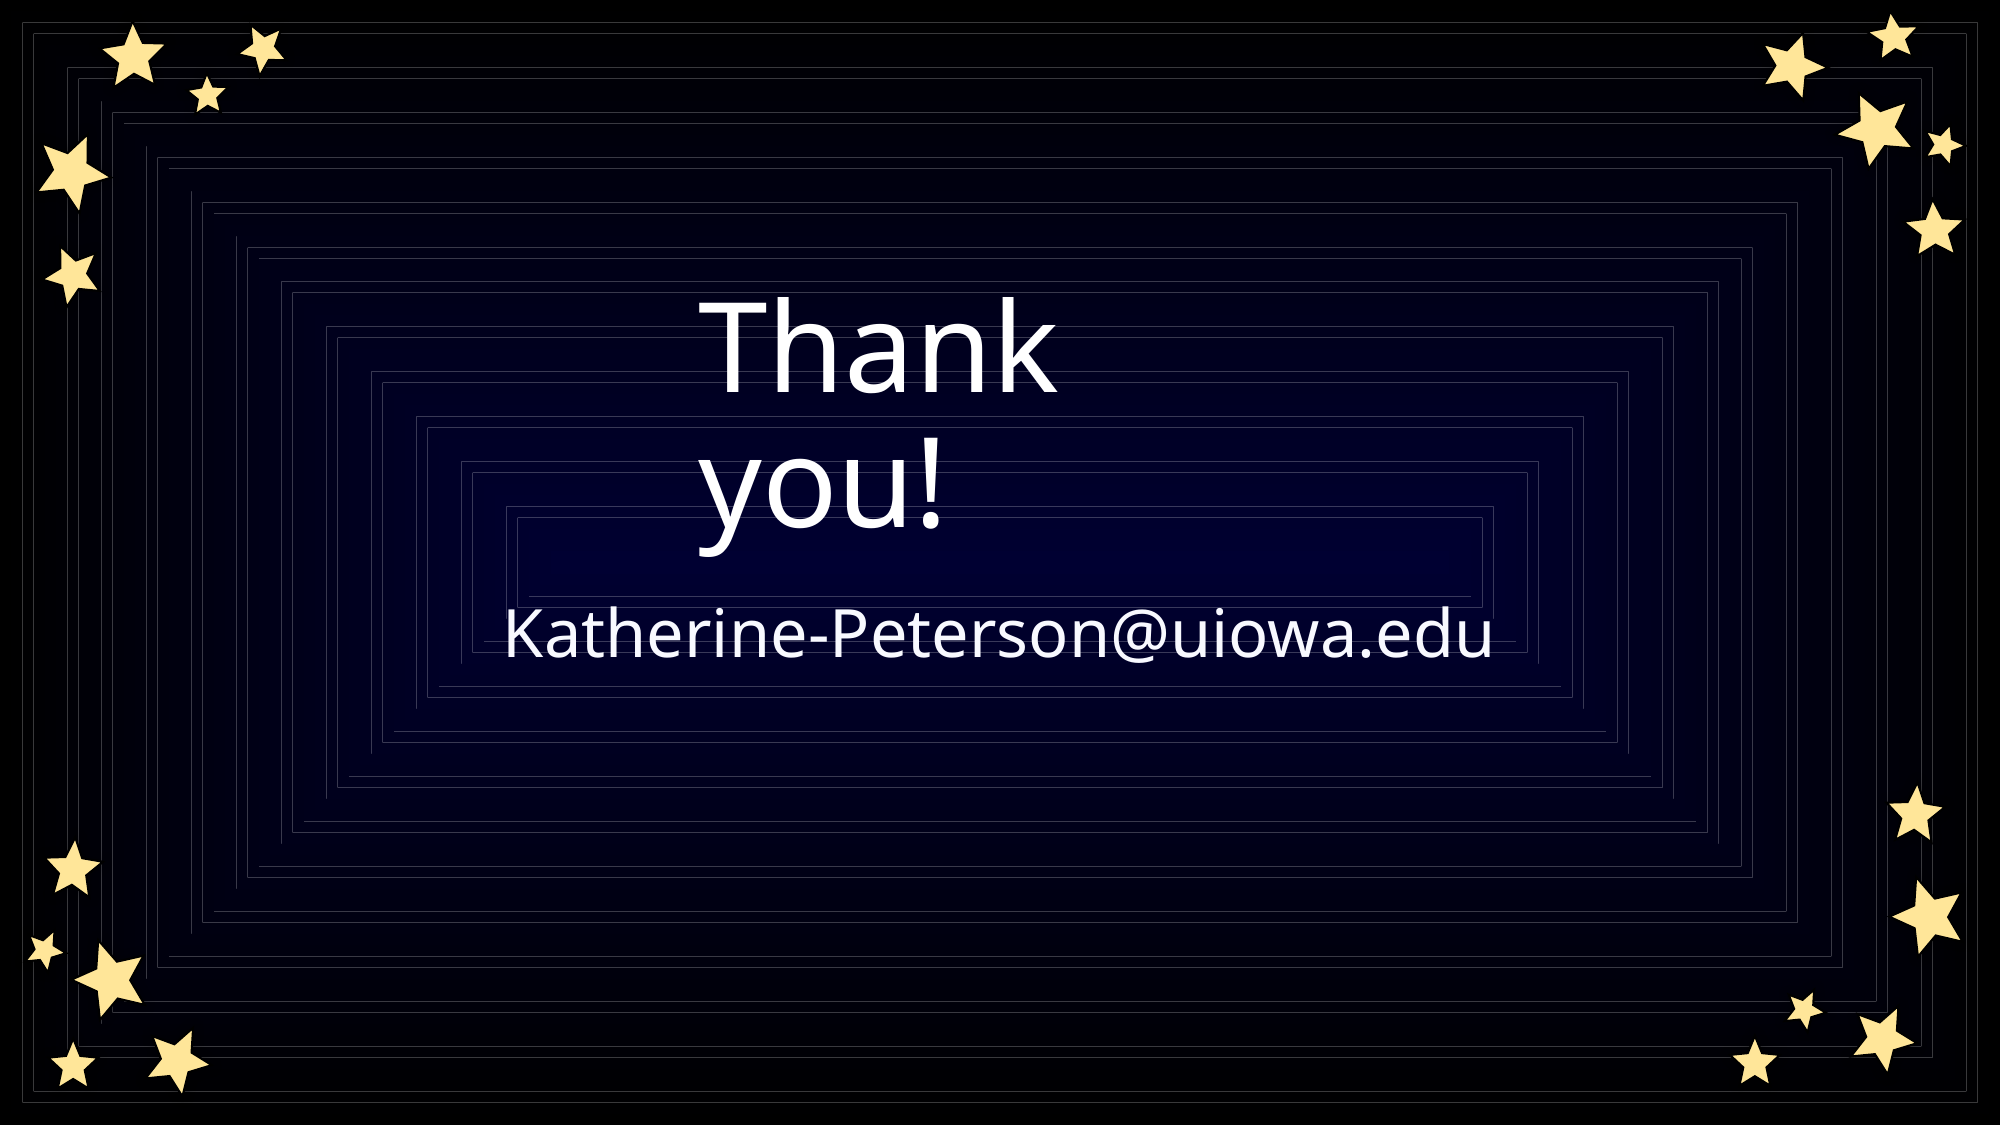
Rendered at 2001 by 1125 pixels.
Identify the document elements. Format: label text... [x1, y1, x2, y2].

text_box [35, 13, 273, 318]
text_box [1773, 16, 1961, 271]
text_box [1729, 782, 1967, 1086]
title Thank you! [683, 404, 1317, 563]
text_box [68, 937, 147, 1023]
text_box [45, 1035, 101, 1091]
text_box Katherine-Peterson@uiowa.edu [488, 583, 1512, 679]
text_box [41, 834, 106, 900]
text_box [22, 927, 69, 976]
text_box [143, 1025, 215, 1100]
